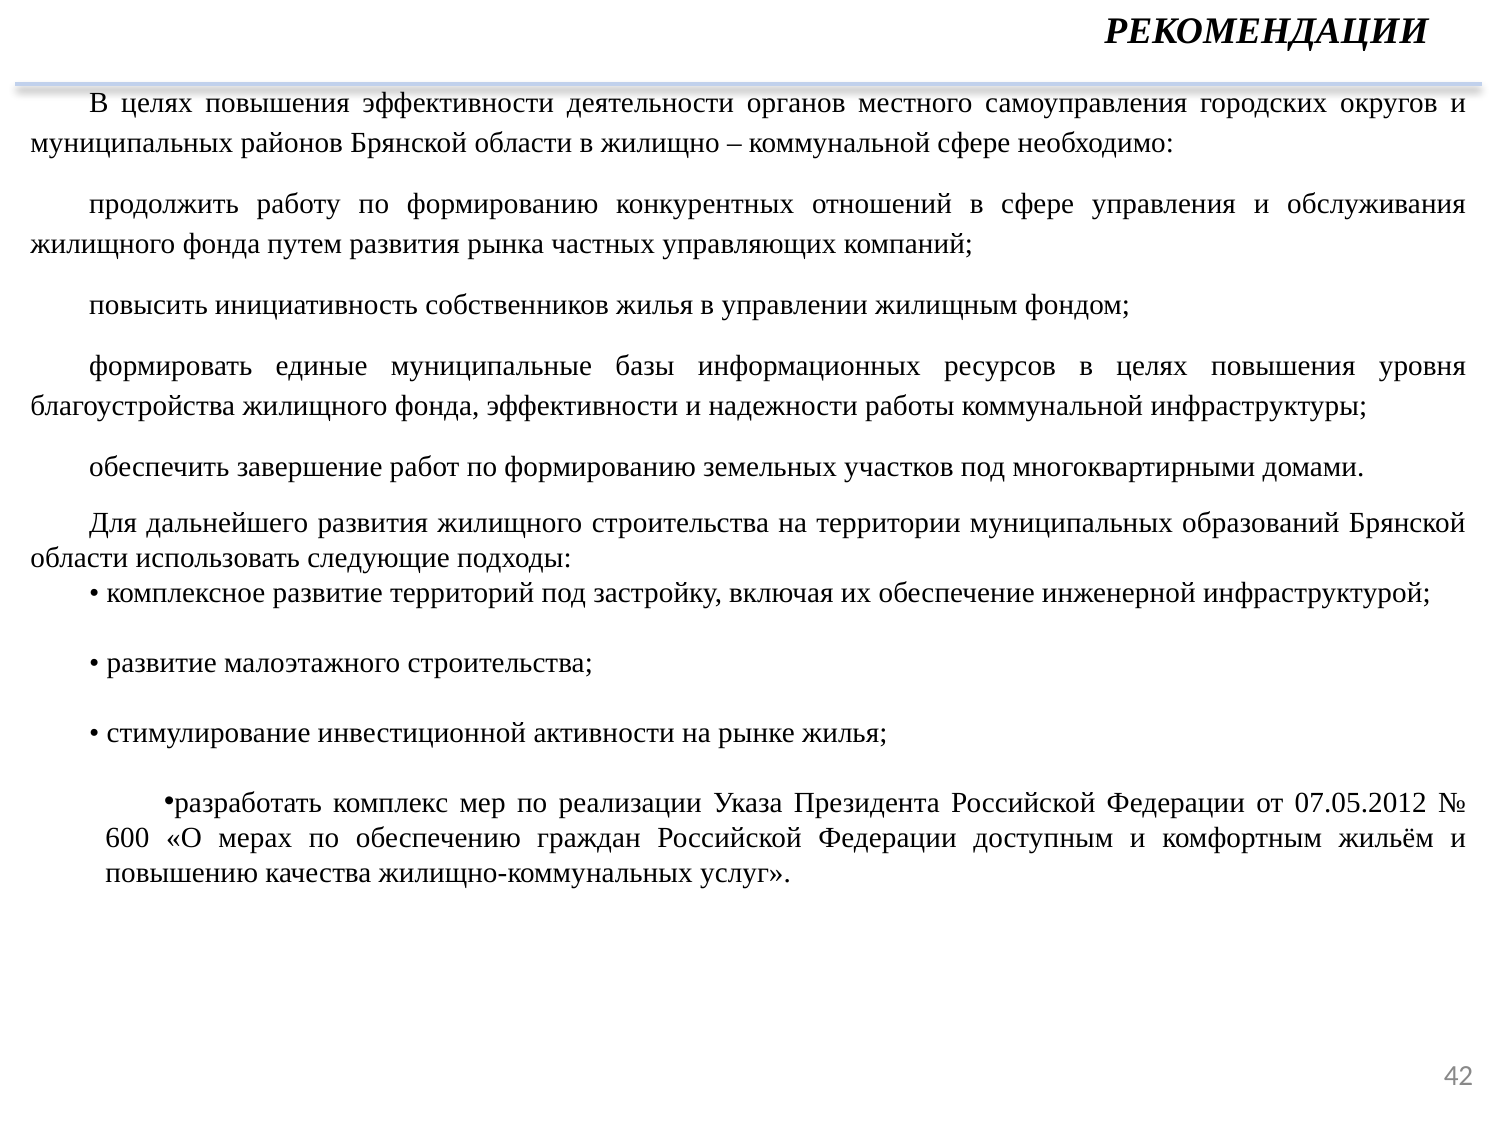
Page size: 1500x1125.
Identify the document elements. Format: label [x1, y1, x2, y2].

text_box [52, 0, 1444, 59]
text_box [15, 70, 1488, 1113]
